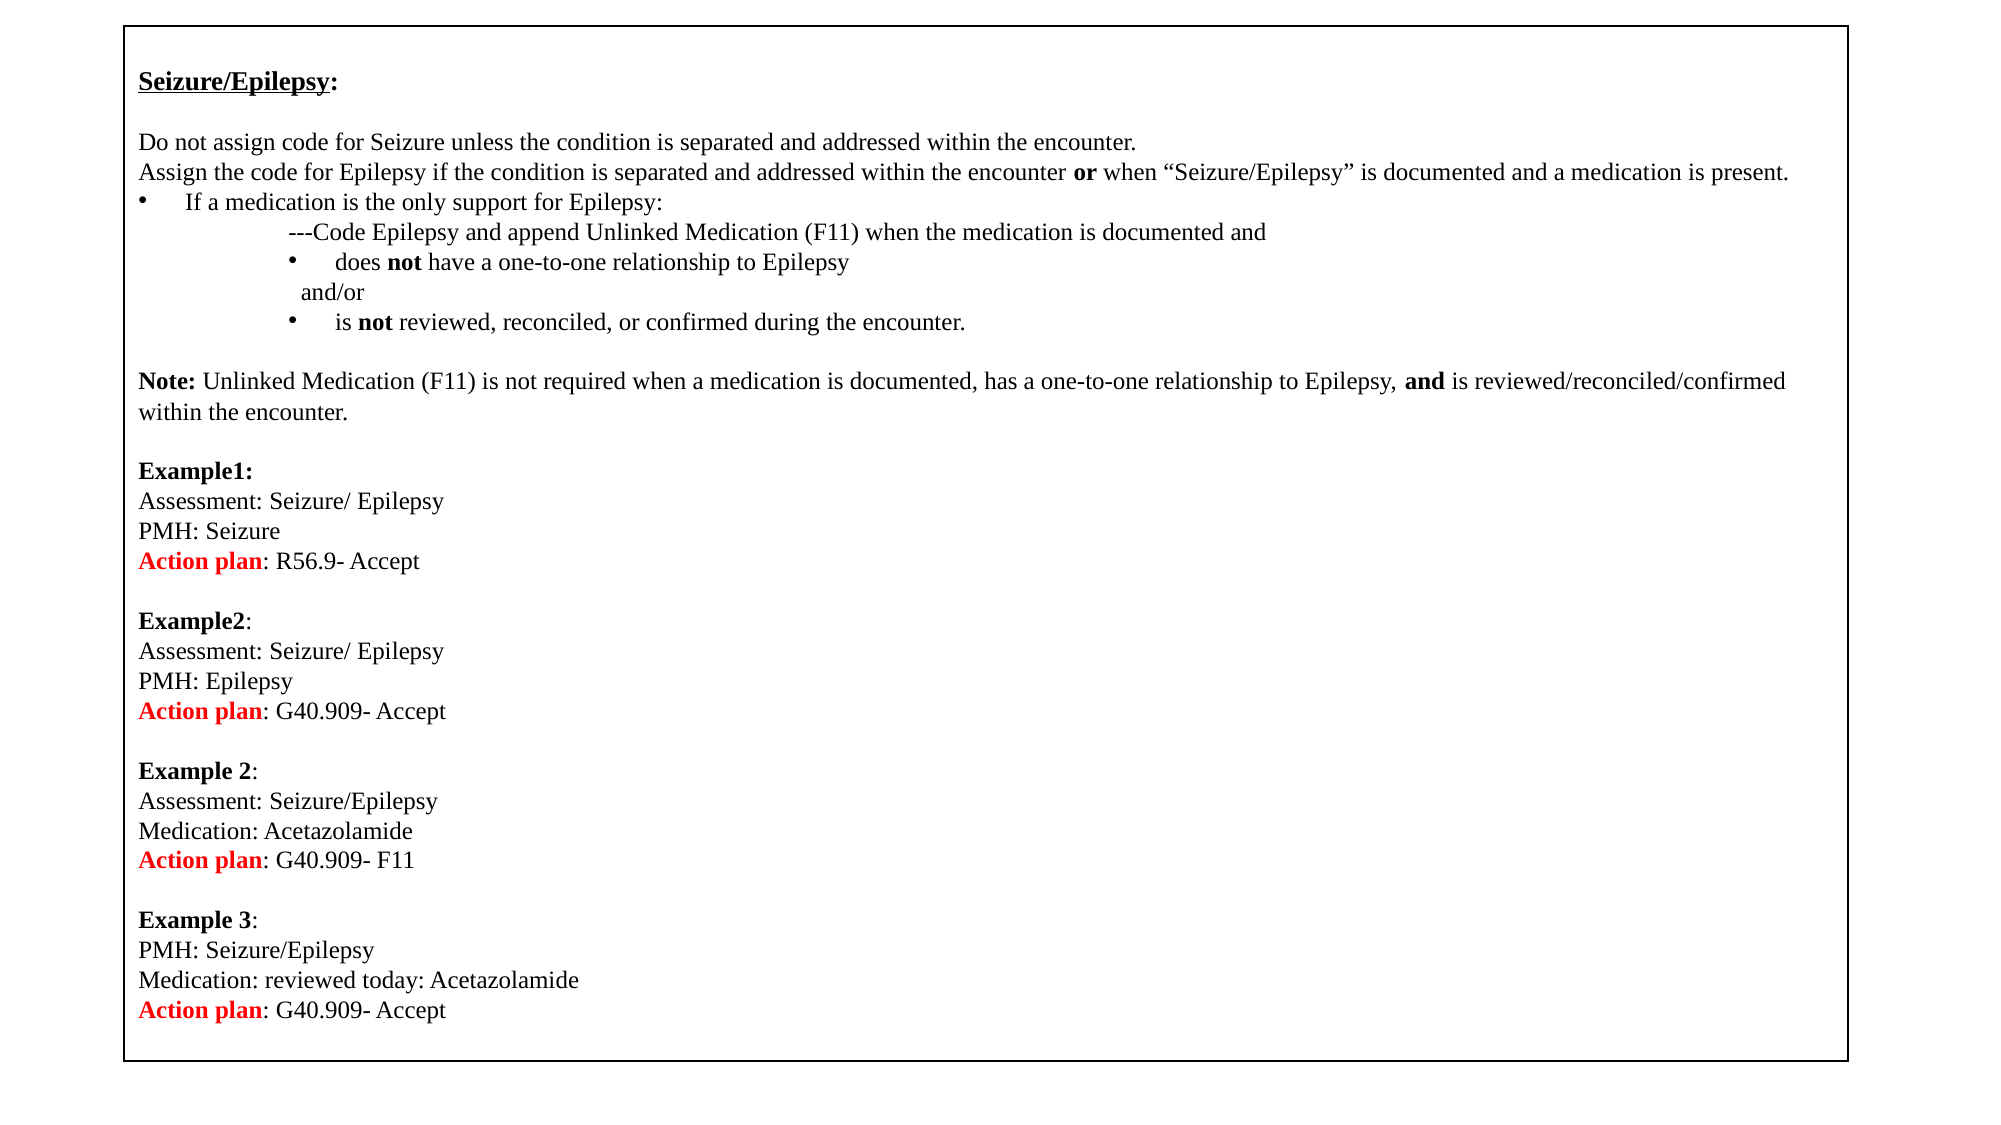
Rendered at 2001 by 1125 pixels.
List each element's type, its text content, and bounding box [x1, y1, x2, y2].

text_box Seizure/Epilepsy: Do not assign code for Seizure unless the condition is separated and addressed within the encounter. Assign the code for Epilepsy if the condition is separated and addressed within the encounter or when “Seizure/Epilepsy” is documented and a medication is present. If a medication is the only support for Epilepsy: ---Code Epilepsy and append Unlinked Medication (F11) when the medication is documented and does not have a one-to-one relationship to Epilepsy and/or is not reviewed, reconciled, or confirmed during the encounter. Note: Unlinked Medication (F11) is not required when a medication is documented, has a one-to-one relationship to Epilepsy, and is reviewed/reconciled/confirmed within the encounter. Example1: Assessment: Seizure/ Epilepsy PMH: Seizure Action plan: R56.9- Accept Example2: Assessment: Seizure/ Epilepsy PMH: Epilepsy Action plan: G40.909- Accept Example 2: Assessment: Seizure/Epilepsy Medication: Acetazolamide Action plan: G40.909- F11 Example 3: PMH: Seizure/Epilepsy Medication: reviewed today: Acetazolamide Action plan: G40.909- Accept [123, 25, 1849, 1062]
